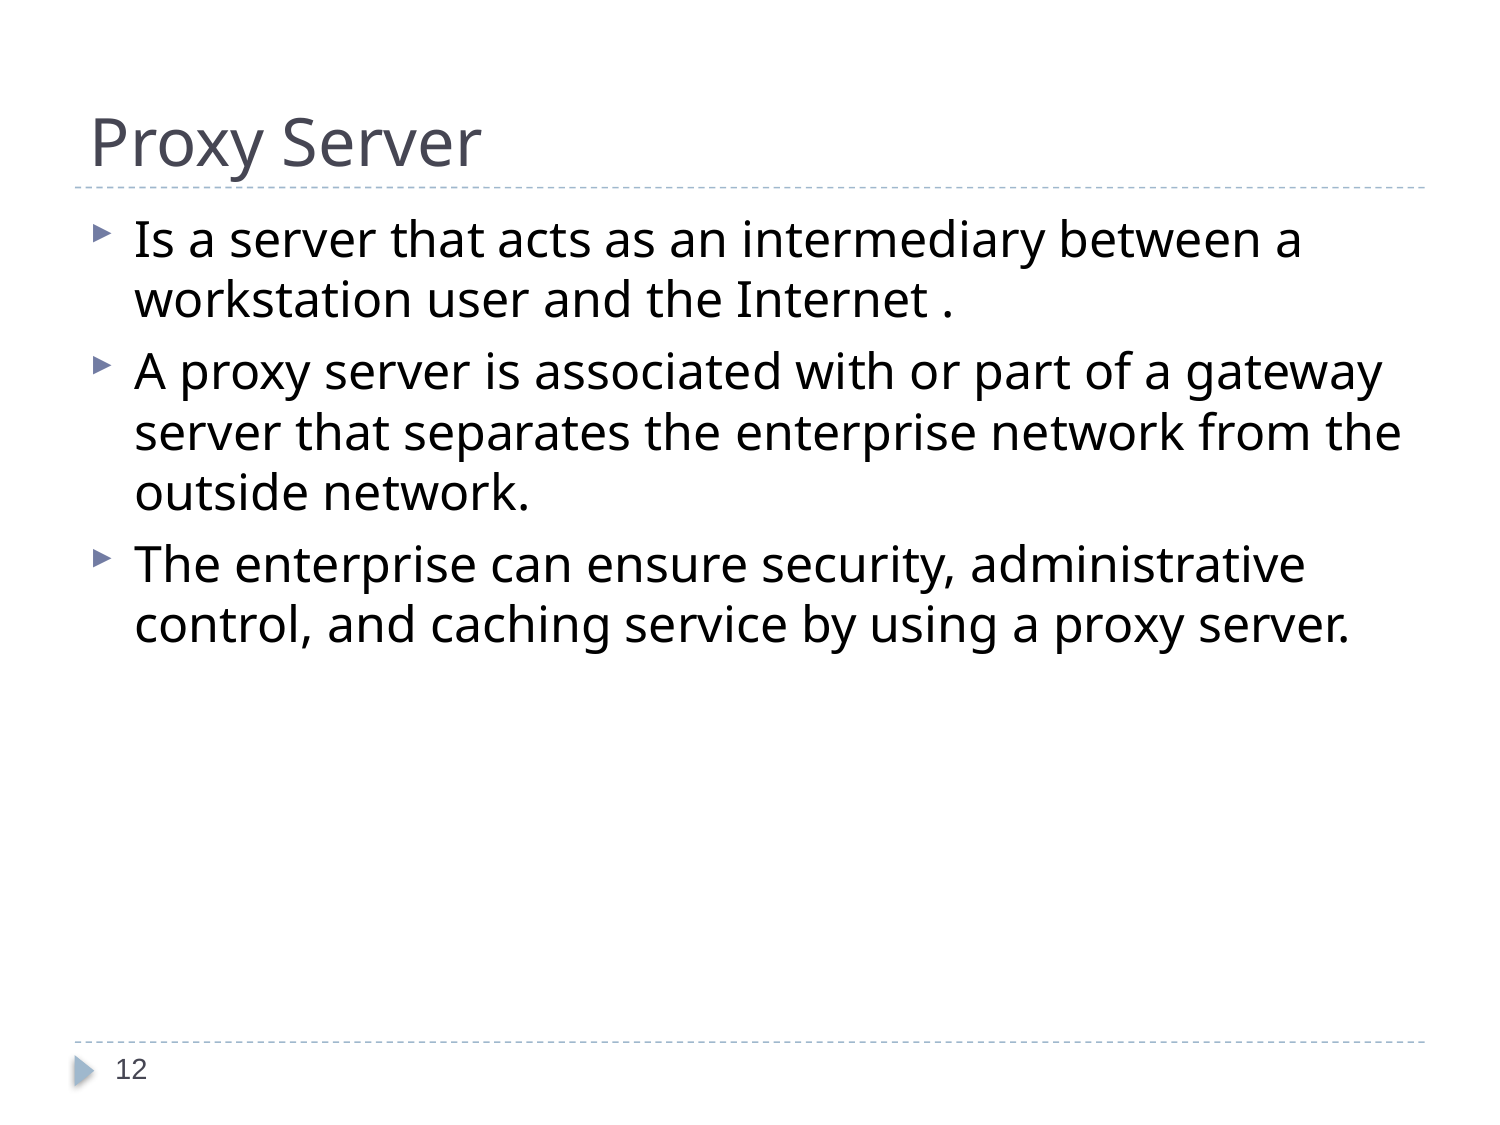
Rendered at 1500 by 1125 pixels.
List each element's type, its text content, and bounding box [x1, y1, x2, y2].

slide_number 12 [100, 1042, 426, 1103]
list Is a server that acts as an intermediary between a workstation user and the Internet . A proxy server is associated with or part of a gateway server that separates the enterprise network from the outside network. The enterprise can ensure security, administrative control, and caching service by using a proxy server. [75, 200, 1425, 1010]
title Proxy Server [75, 24, 1425, 188]
